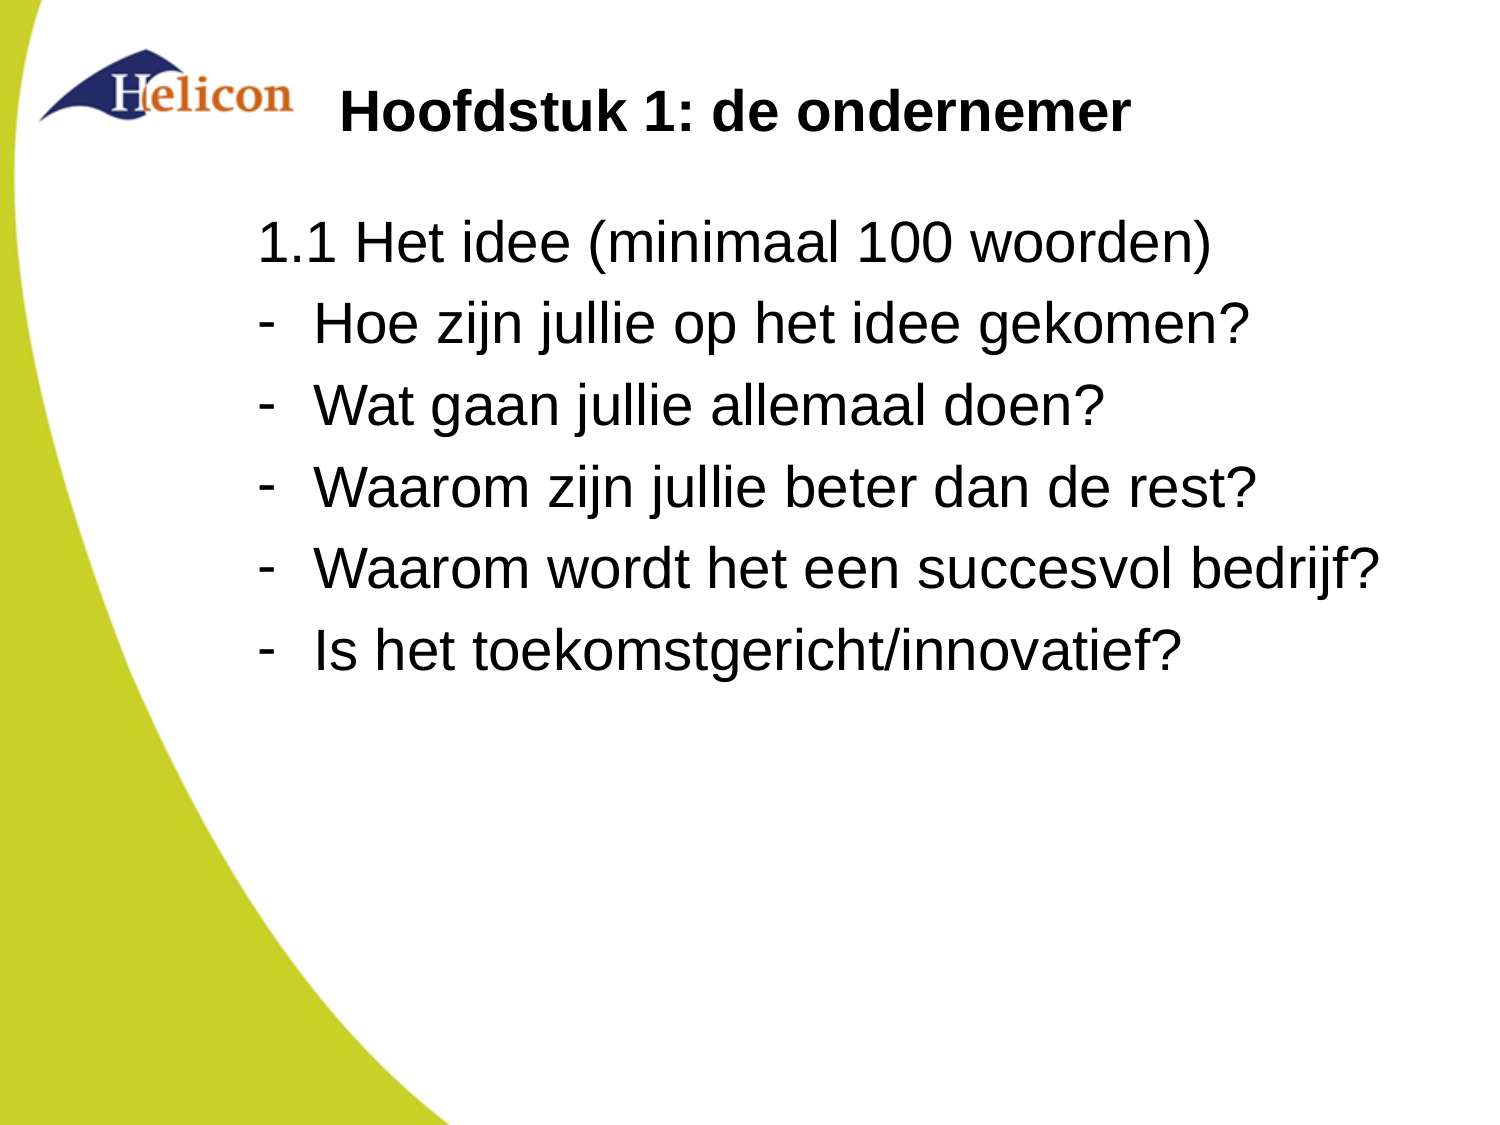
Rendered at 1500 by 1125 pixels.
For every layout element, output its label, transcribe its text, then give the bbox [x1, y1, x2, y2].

title Hoofdstuk 1: de ondernemer [324, 54, 1415, 161]
list 1.1 Het idee (minimaal 100 woorden) Hoe zijn jullie op het idee gekomen? Wat gaan jullie allemaal doen? Waarom zijn jullie beter dan de rest? Waarom wordt het een succesvol bedrijf? Is het toekomstgericht/innovatief? [242, 196, 1425, 1005]
picture [0, 0, 1500, 1125]
